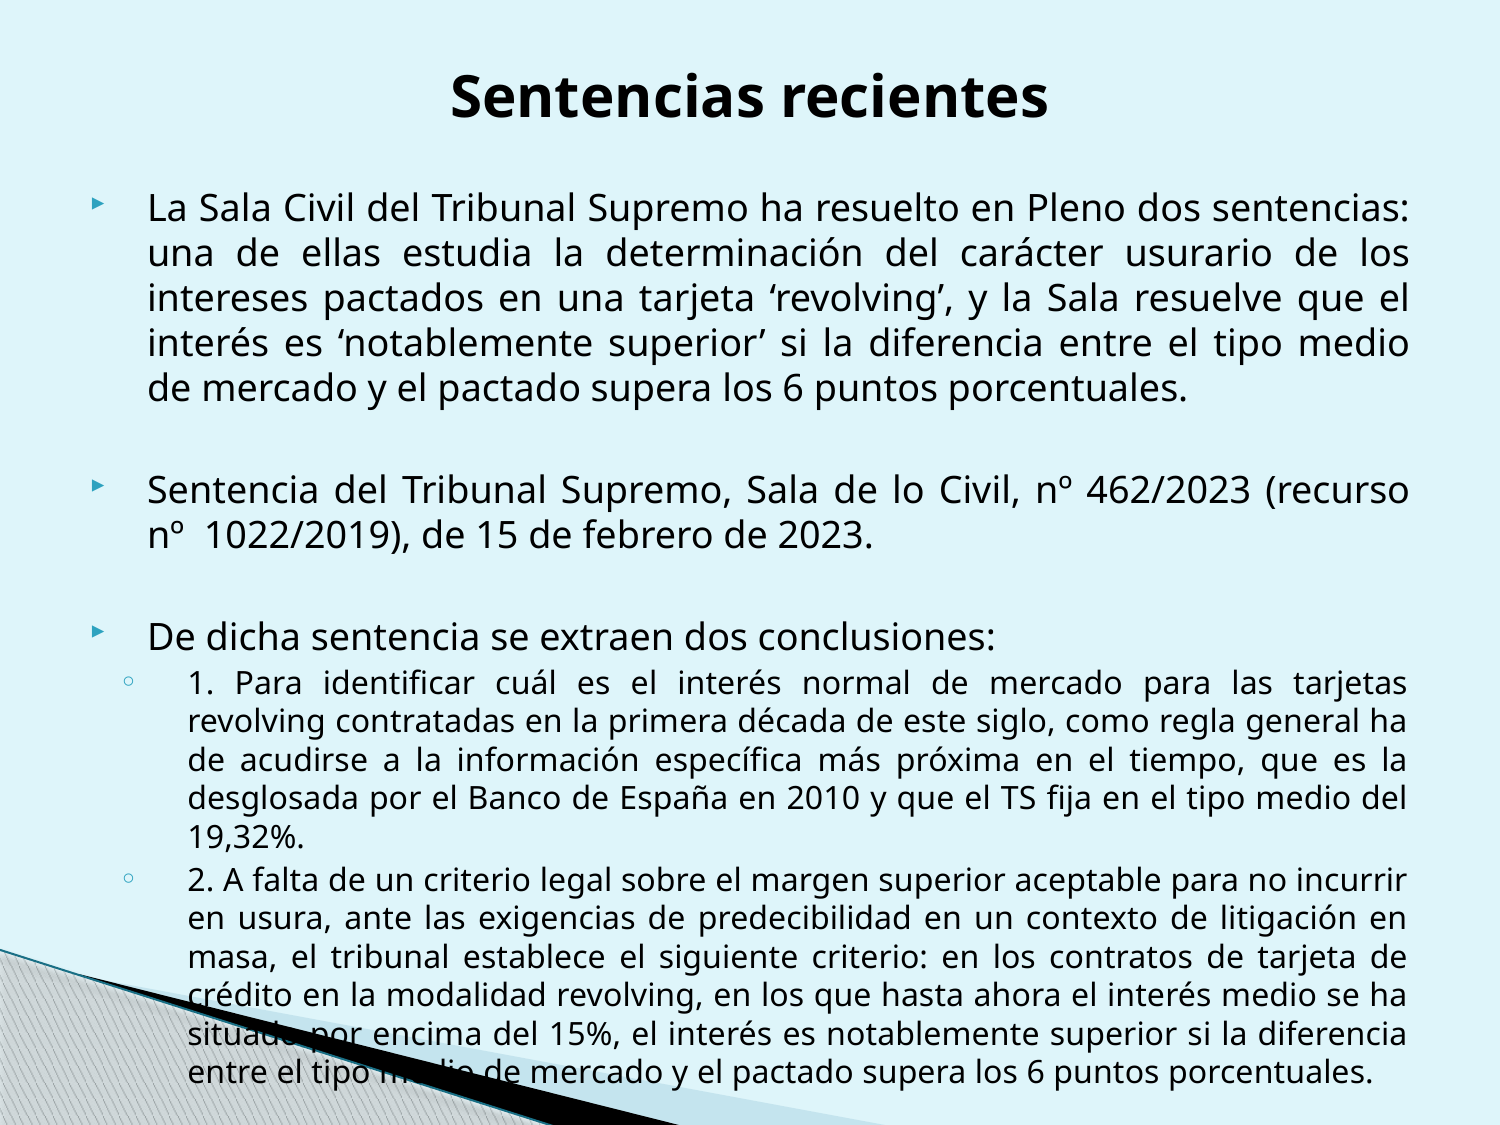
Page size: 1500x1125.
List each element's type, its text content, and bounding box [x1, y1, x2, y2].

list La Sala Civil del Tribunal Supremo ha resuelto en Pleno dos sentencias: una de ellas estudia la determinación del carácter usurario de los intereses pactados en una tarjeta ‘revolving’, y la Sala resuelve que el interés es ‘notablemente superior’ si la diferencia entre el tipo medio de mercado y el pactado supera los 6 puntos porcentuales. Sentencia del Tribunal Supremo, Sala de lo Civil, nº 462/2023 (recurso nº 1022/2019), de 15 de febrero de 2023. De dicha sentencia se extraen dos conclusiones: 1. Para identificar cuál es el interés normal de mercado para las tarjetas revolving contratadas en la primera década de este siglo, como regla general ha de acudirse a la información específica más próxima en el tiempo, que es la desglosada por el Banco de España en 2010 y que el TS fija en el tipo medio del 19,32%. 2. A falta de un criterio legal sobre el margen superior aceptable para no incurrir en usura, ante las exigencias de predecibilidad en un contexto de litigación en masa, el tribunal establece el siguiente criterio: en los contratos de tarjeta de crédito en la modalidad revolving, en los que hasta ahora el interés medio se ha situado por encima del 15%, el interés es notablemente superior si la diferencia entre el tipo medio de mercado y el pactado supera los 6 puntos porcentuales. [75, 188, 1425, 1118]
title Sentencias recientes [75, 0, 1425, 188]
